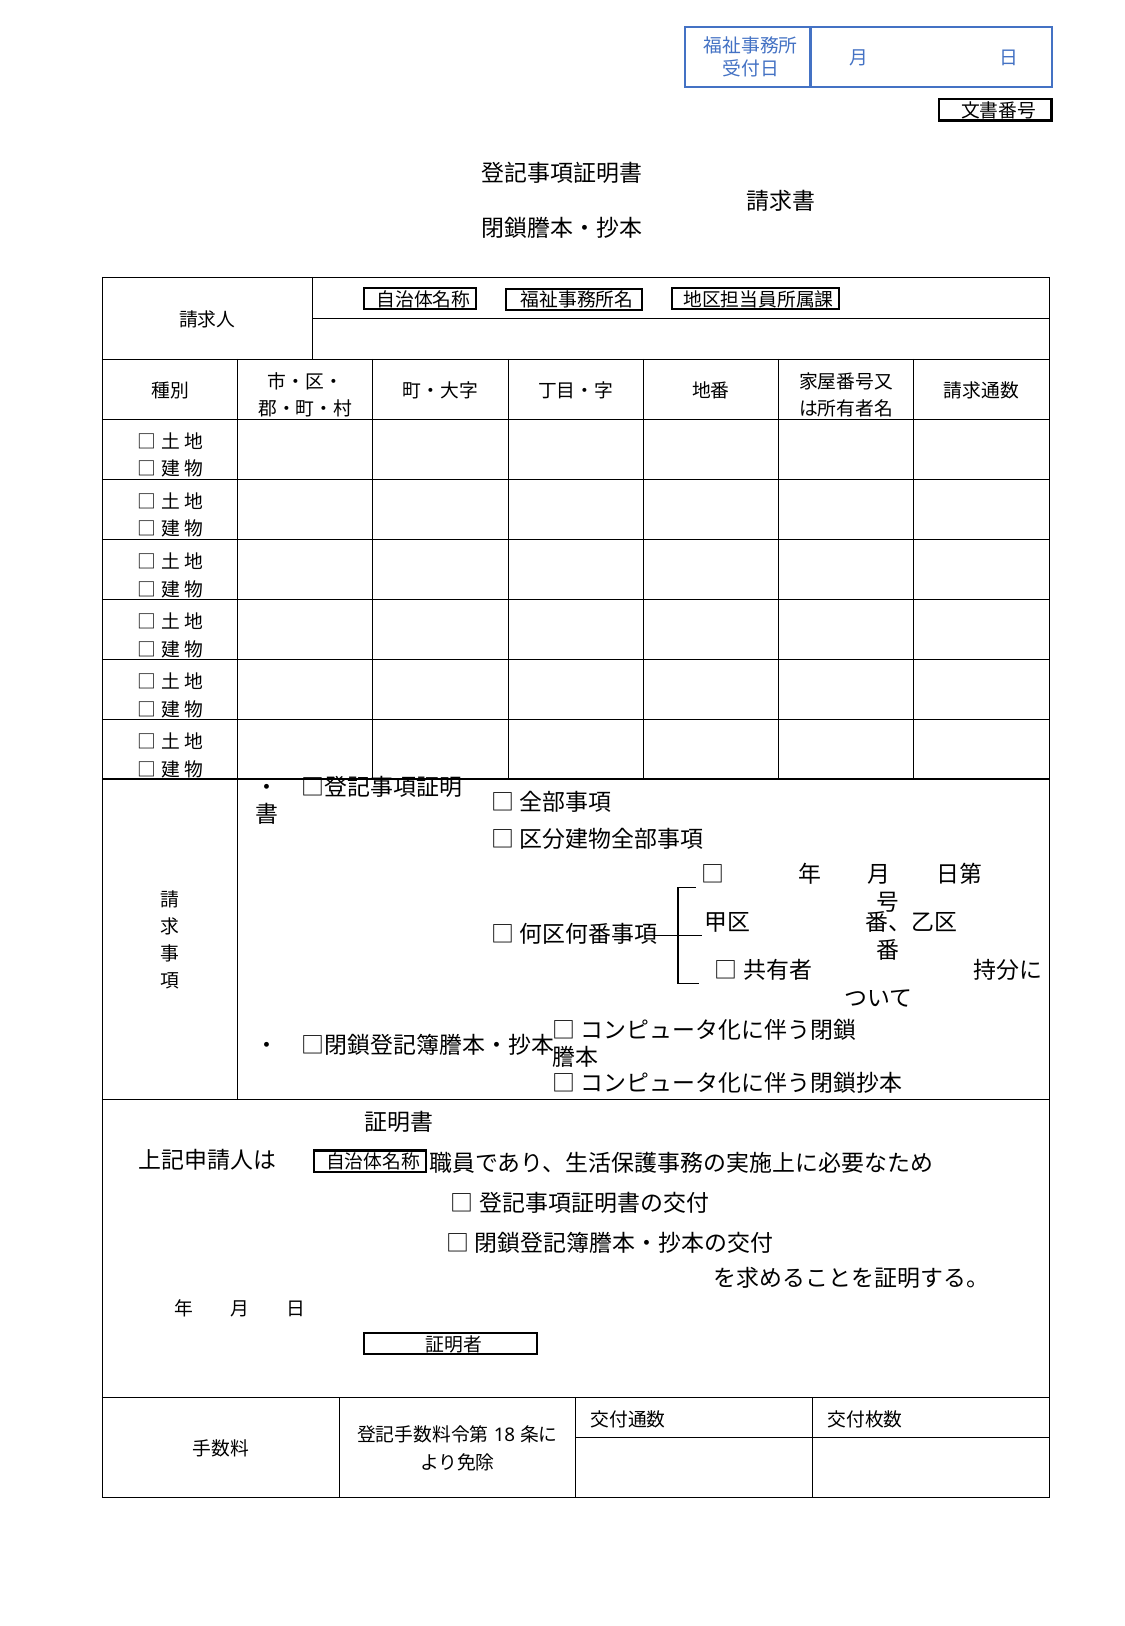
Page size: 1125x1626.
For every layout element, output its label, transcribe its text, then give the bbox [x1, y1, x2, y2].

table_cell [576, 1438, 812, 1497]
table_header 地番 [644, 360, 778, 419]
table_cell [779, 420, 913, 479]
text_box 自治体名称 [363, 287, 477, 310]
text_box 証明書 [224, 1099, 573, 1142]
text_box 職員であり、生活保護事務の実施上に必要なため [405, 1140, 958, 1184]
text_box 文書番号 [938, 98, 1053, 122]
table_cell [373, 720, 508, 778]
text_box □ 年 月 日第 号 [684, 852, 1046, 900]
table_cell [914, 480, 1049, 539]
table_cell □土 地 □建 物 [103, 420, 237, 479]
table_cell [509, 720, 643, 778]
table_cell [238, 660, 372, 719]
table_cell [779, 600, 913, 659]
table_cell [644, 720, 778, 778]
table_cell [509, 540, 643, 599]
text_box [685, 26, 1052, 87]
table_cell [509, 600, 643, 659]
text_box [678, 887, 699, 984]
table_header 種別 [103, 360, 237, 419]
text_box 年 月 日 [33, 1277, 402, 1339]
table_cell [914, 720, 1049, 778]
table_header 交付枚数 [813, 1398, 1049, 1437]
table_header 登記手数料令第18条に より免除 [340, 1398, 575, 1497]
table_cell □土 地 □建 物 [103, 480, 237, 539]
table_cell □土 地 □建 物 [103, 540, 237, 599]
text_box 上記申請人は [33, 1138, 382, 1181]
table_cell [373, 660, 508, 719]
text_box □何区何番事項 [476, 912, 677, 955]
text_box 登記事項証明書 請求書 閉鎖謄本・抄本 [90, 151, 1035, 249]
table_header 交付通数 [576, 1398, 812, 1437]
table_cell [779, 660, 913, 719]
table_header [498, 779, 1049, 948]
table_cell [238, 420, 372, 479]
text_box 自治体名称 [313, 1149, 405, 1173]
table_cell □土 地 □建 物 [103, 660, 237, 719]
table_cell [779, 540, 913, 599]
table_cell [238, 480, 372, 539]
table_cell [644, 480, 778, 539]
table_cell [509, 480, 643, 539]
text_box □全部事項 [476, 780, 763, 817]
table_header [893, 1018, 1049, 1099]
table_cell □土 地 □建 物 [103, 600, 237, 659]
table_cell [238, 600, 372, 659]
text_box を求めることを証明する。 [677, 1256, 1026, 1299]
table_cell [373, 420, 508, 479]
text_box 甲区 番、乙区 番 [699, 900, 1046, 948]
table_cell [914, 540, 1049, 599]
table_cell [313, 319, 1049, 359]
table_cell [509, 660, 643, 719]
table_header [313, 278, 1049, 318]
table_cell [813, 1438, 1049, 1497]
table_cell [914, 600, 1049, 659]
text_box □区分建物全部事項 [476, 817, 808, 860]
table_header 丁目・字 [509, 360, 643, 419]
text_box 証明者 [363, 1332, 538, 1355]
text_box □登記事項証明書の交付 [405, 1181, 755, 1224]
table_cell [644, 660, 778, 719]
text_box 地区担当員所属課 [671, 287, 840, 310]
table_header 手数料 [103, 1398, 339, 1497]
table_header [103, 1100, 1049, 1397]
text_box □コンピュータ化に伴う閉鎖抄本 [537, 1061, 930, 1099]
table_header 請 求 事 項 [103, 779, 237, 1099]
table_cell [644, 600, 778, 659]
table_cell [914, 660, 1049, 719]
text_box □閉鎖登記簿謄本・抄本の交付 [426, 1220, 794, 1264]
text_box ・ □登記事項証明書 [240, 765, 498, 835]
table_cell [779, 480, 913, 539]
table_cell [644, 420, 778, 479]
table_cell [779, 720, 913, 778]
table_cell [914, 420, 1049, 479]
table_cell [373, 600, 508, 659]
table_cell [509, 420, 643, 479]
table_cell [373, 480, 508, 539]
table_header [238, 779, 698, 1099]
table_header 請求人 [103, 278, 312, 359]
table_cell [238, 720, 372, 778]
table_header 家屋番号又は所有者名 [779, 360, 913, 419]
table_cell [238, 540, 372, 599]
text_box □コンピュータ化に伴う閉鎖謄本 [537, 1008, 893, 1061]
table_header 町・大字 [373, 360, 508, 419]
table_cell [373, 540, 508, 599]
text_box ・ □閉鎖登記簿謄本・抄本 [240, 1023, 537, 1066]
table_header 請求通数 [914, 360, 1049, 419]
table_cell [644, 540, 778, 599]
table_cell □土 地 □建 物 [103, 720, 237, 778]
text_box □共有者 持分について [698, 948, 1059, 1018]
text_box 福祉事務所名 [505, 288, 643, 311]
table_header 市・区・郡・町・村 [238, 360, 372, 419]
